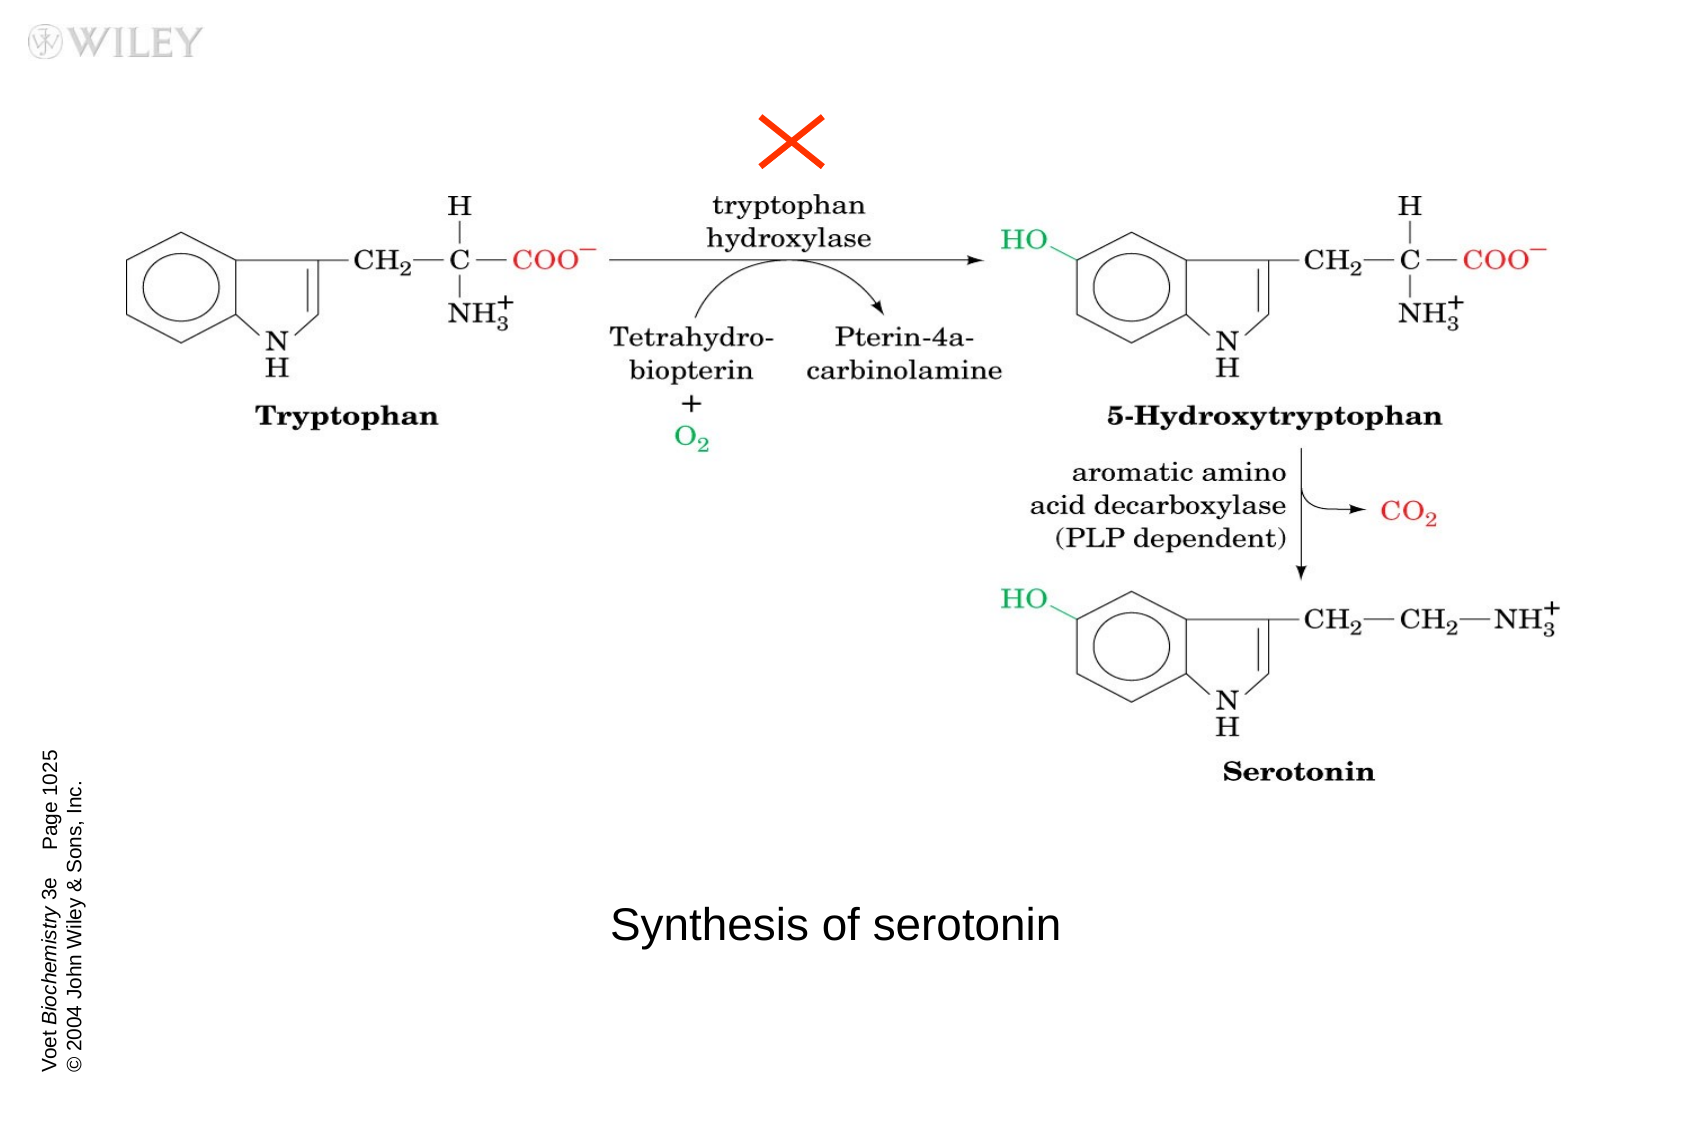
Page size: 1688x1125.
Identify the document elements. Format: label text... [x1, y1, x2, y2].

text_box Page 1025 [28, 727, 69, 866]
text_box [760, 116, 824, 167]
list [126, 188, 1562, 787]
picture [28, 24, 205, 61]
footer Voet Biochemistry 3e © 2004 John Wiley & Sons, Inc. [28, 625, 113, 1088]
title Synthesis of serotonin [118, 887, 1554, 963]
